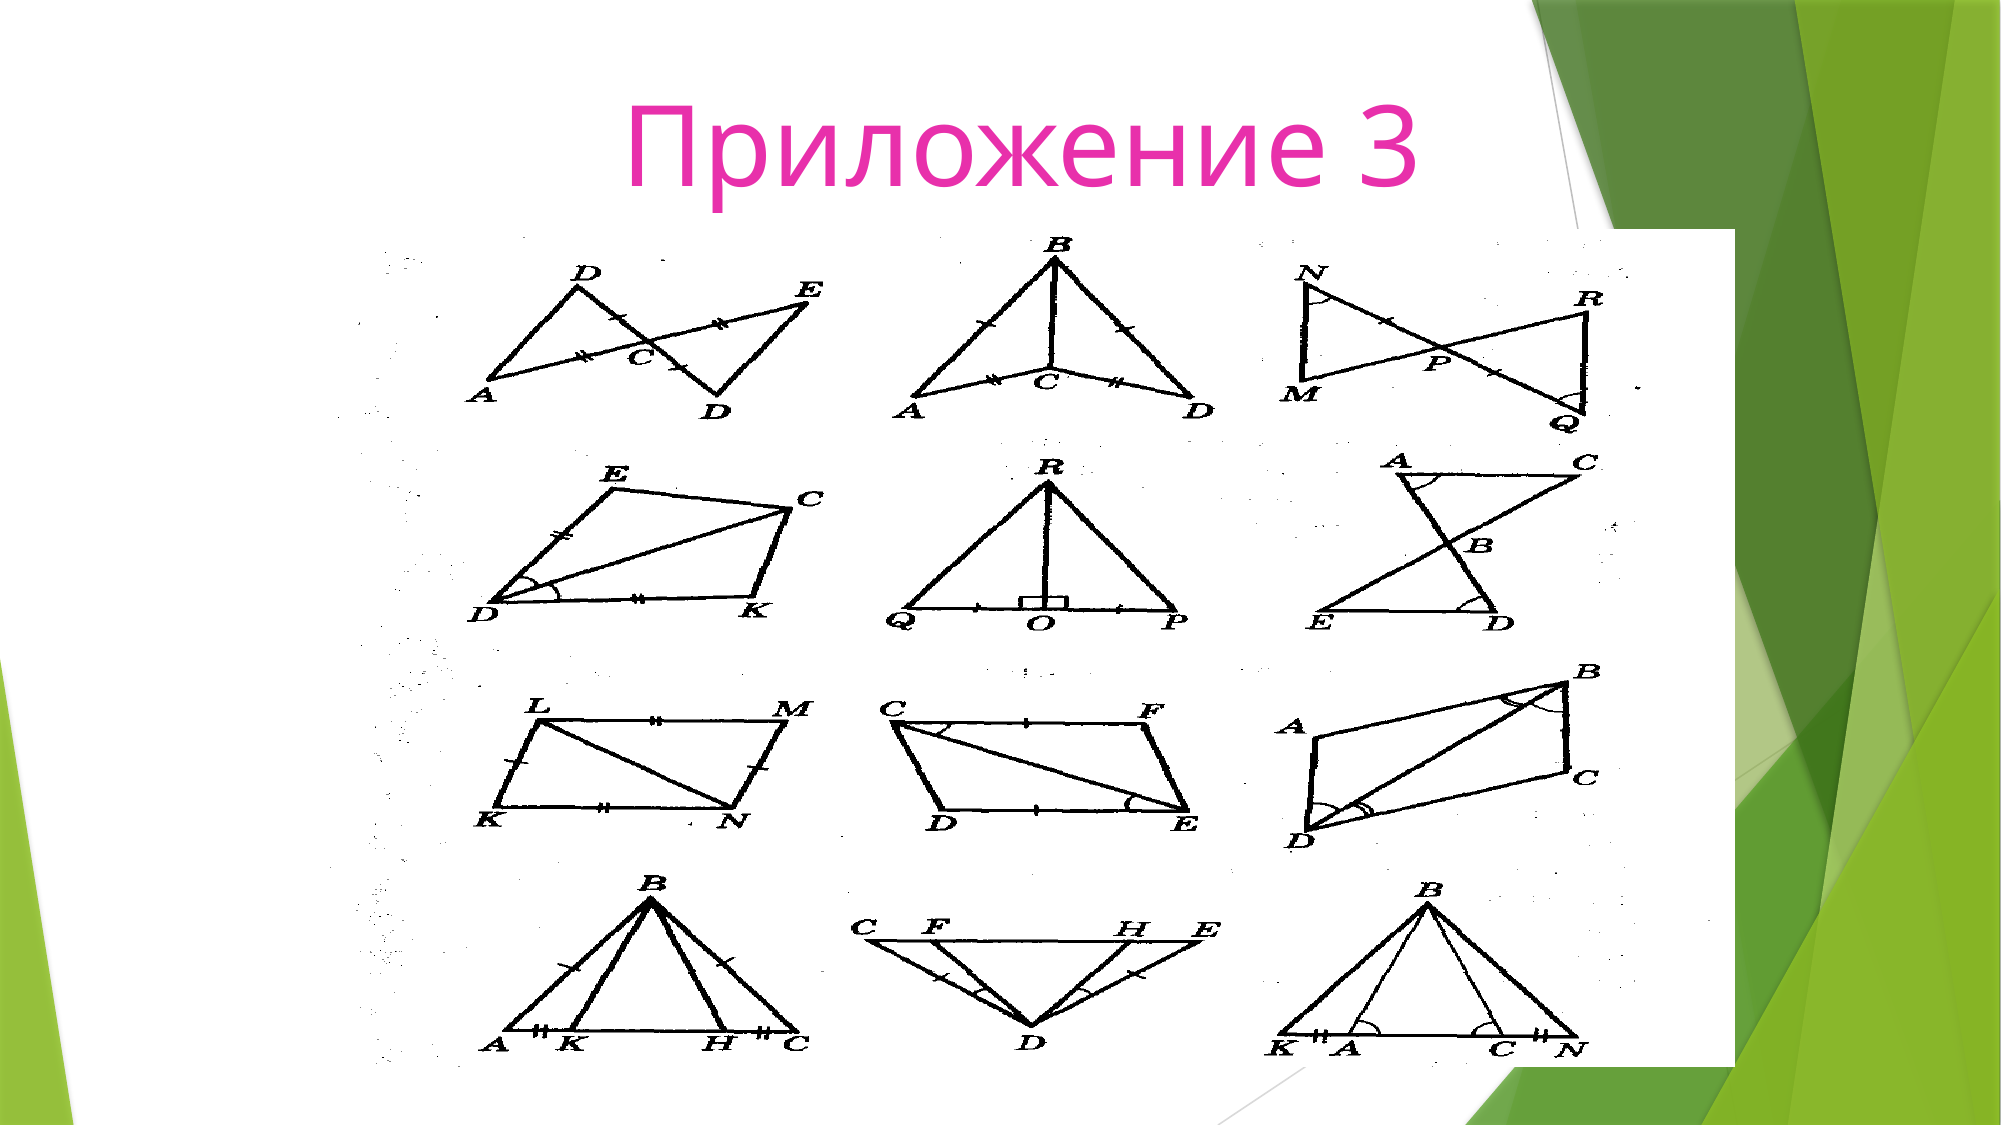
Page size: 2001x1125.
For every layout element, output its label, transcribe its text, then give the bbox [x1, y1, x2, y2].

title Приложение 3 [171, 46, 1872, 217]
picture [311, 229, 1735, 1067]
